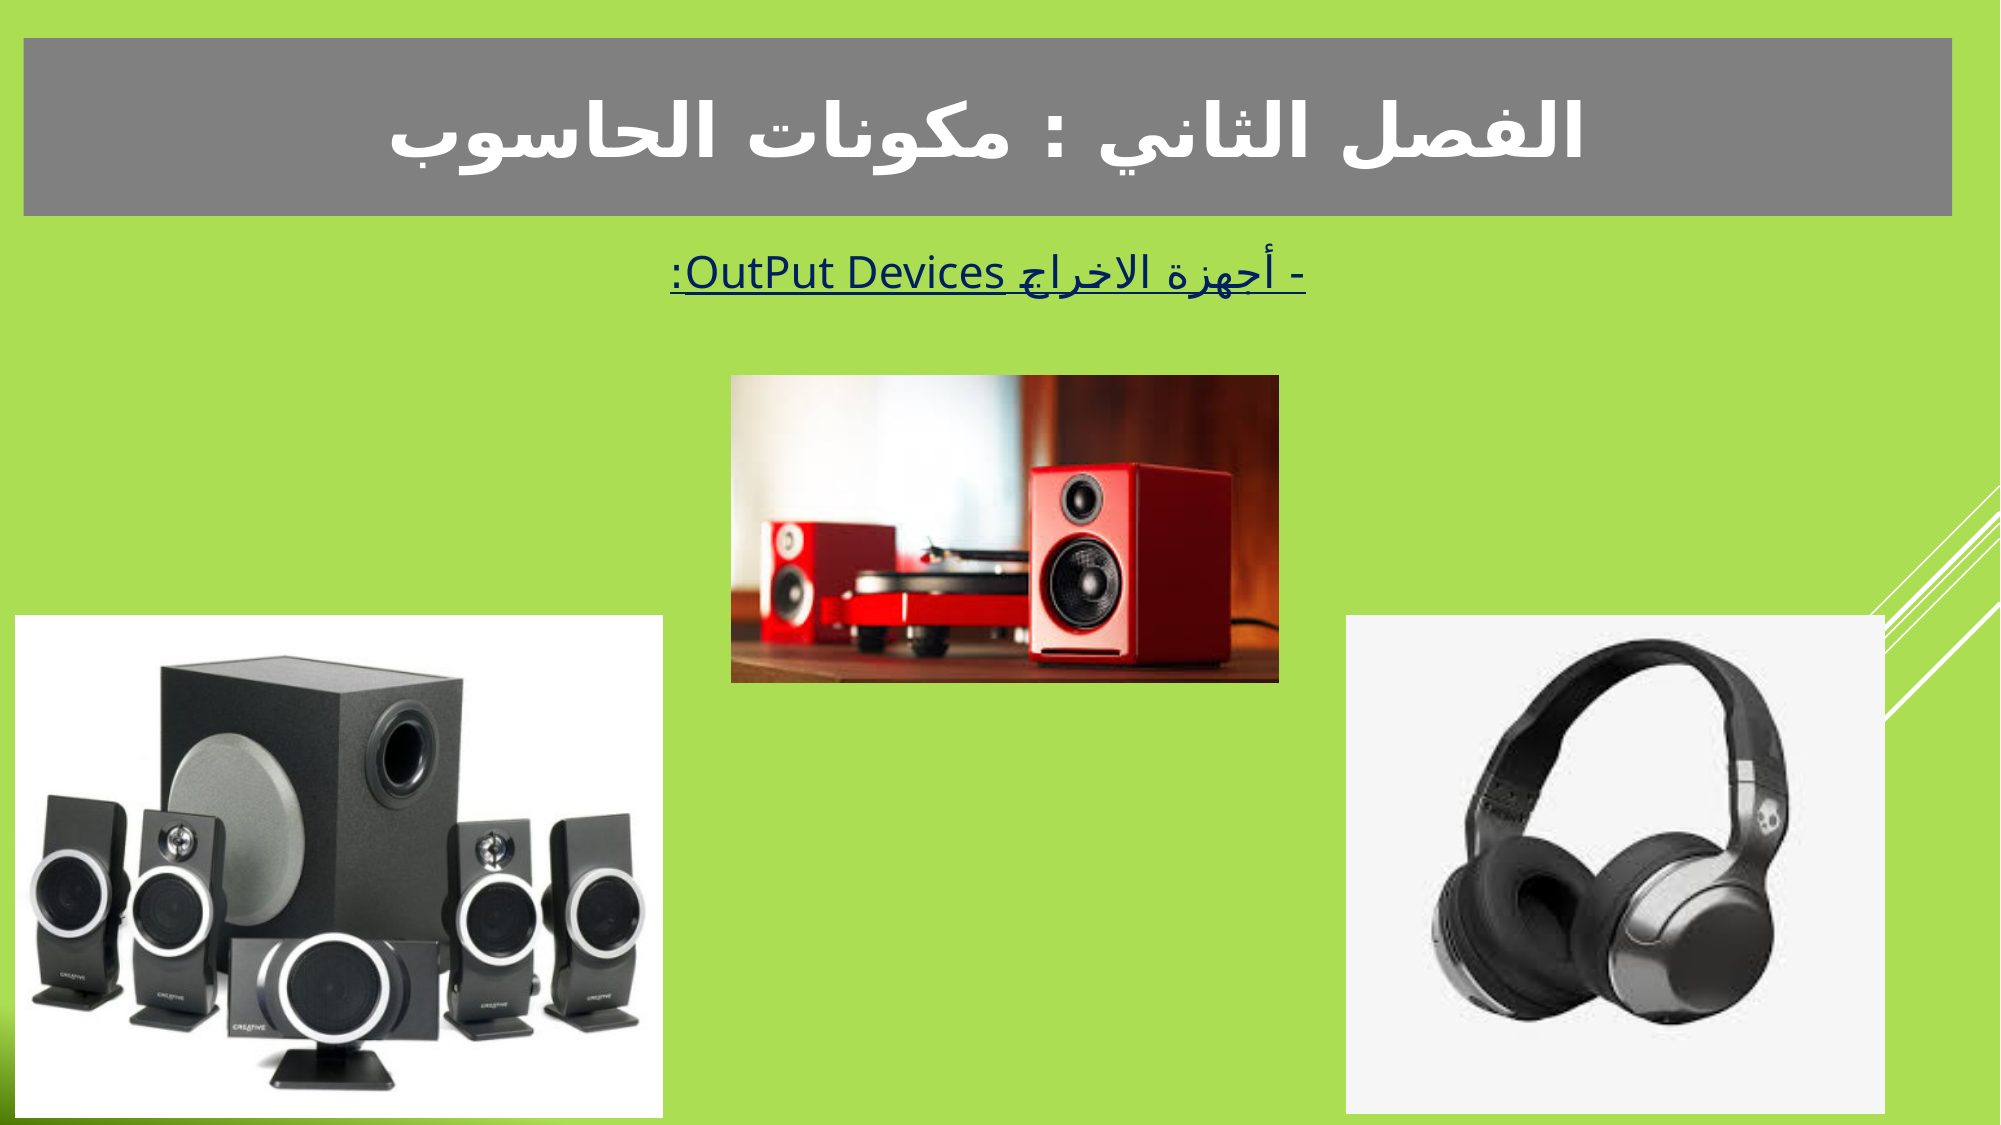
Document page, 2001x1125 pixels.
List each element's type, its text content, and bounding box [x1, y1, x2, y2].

picture [730, 375, 1279, 683]
text_box - أجهزة الاخراج OutPut Devices: [653, 215, 1323, 326]
picture [15, 615, 663, 1118]
picture [1346, 615, 1885, 1114]
text_box الفصل الثاني : مكونات الحاسوب [23, 38, 1953, 216]
